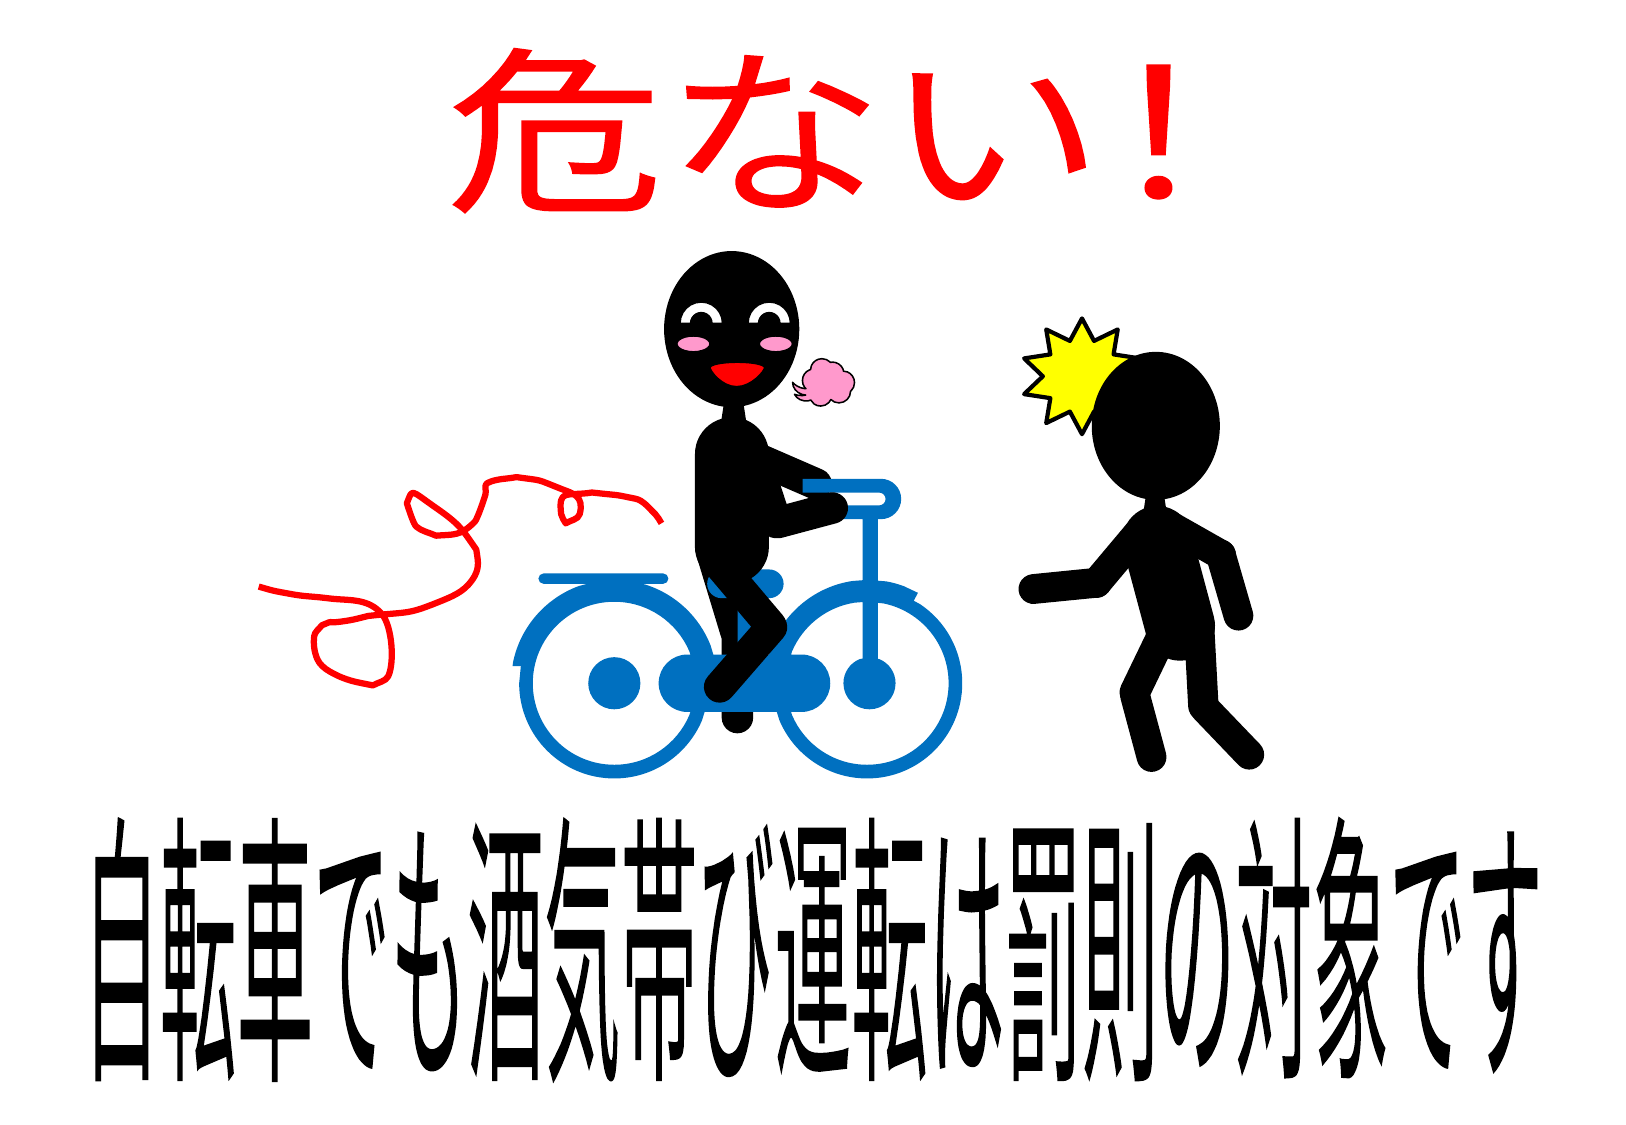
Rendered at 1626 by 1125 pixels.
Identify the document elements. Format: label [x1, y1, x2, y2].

text_box [258, 250, 1245, 779]
